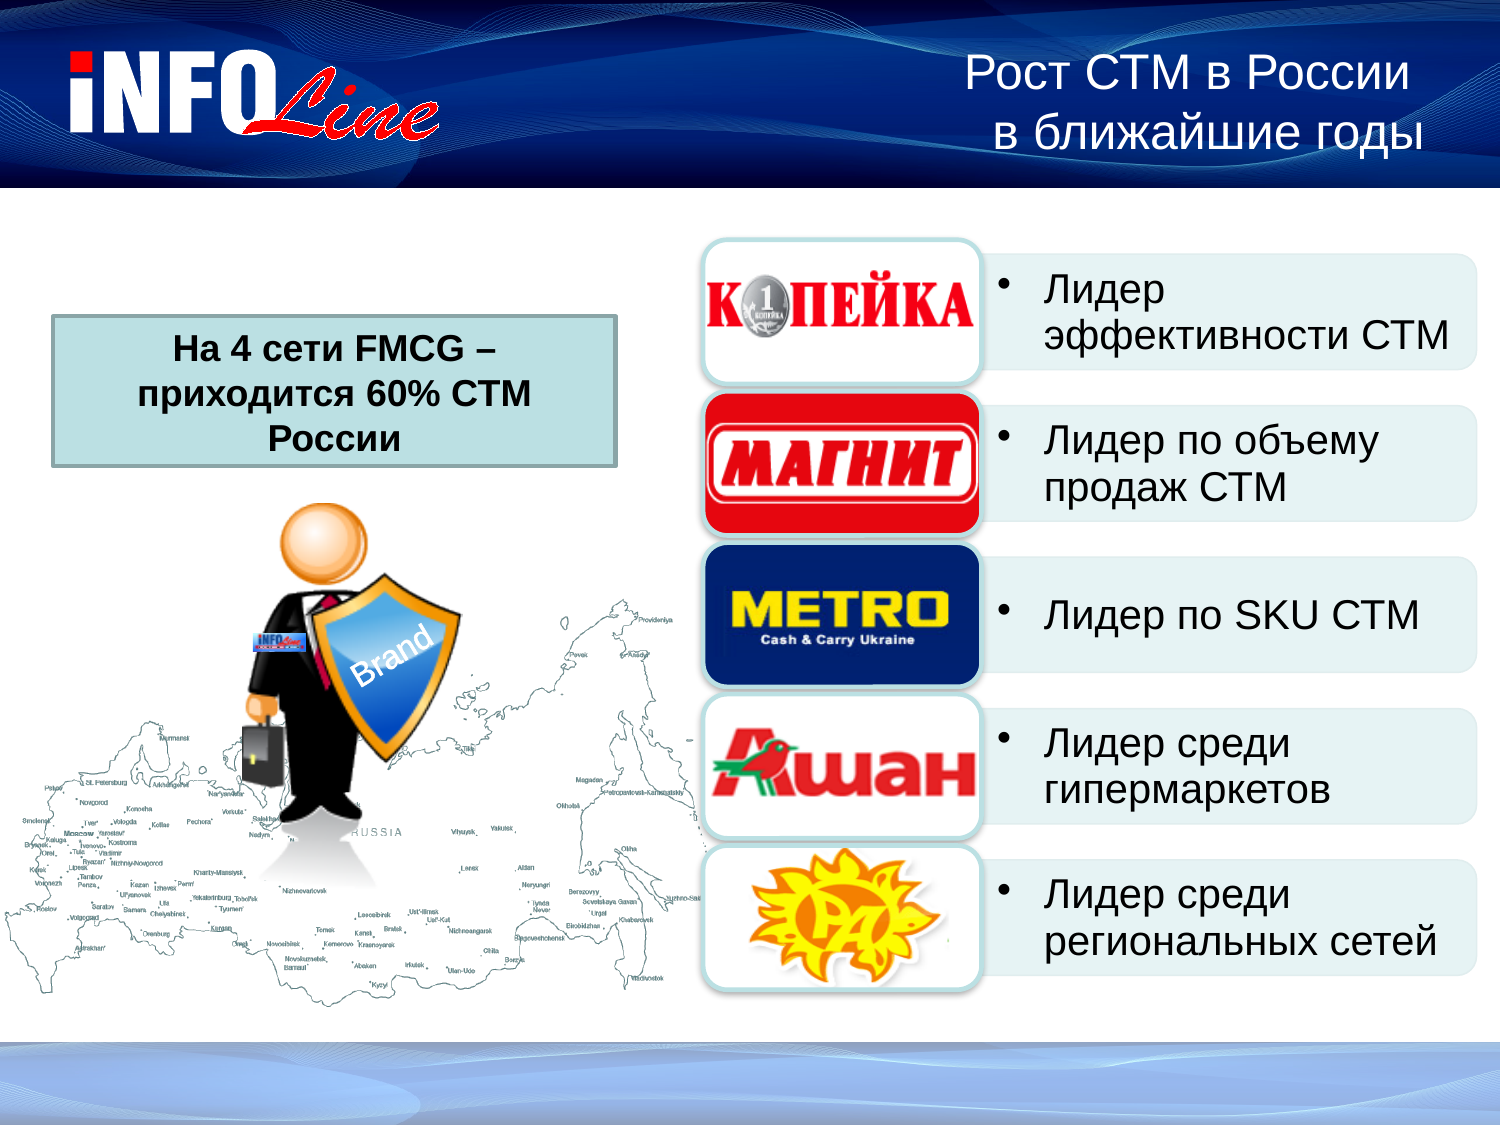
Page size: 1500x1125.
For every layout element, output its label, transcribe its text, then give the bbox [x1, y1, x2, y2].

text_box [70, 49, 439, 141]
picture [0, 1042, 1500, 1125]
picture [0, 0, 1500, 188]
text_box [702, 239, 1477, 990]
picture [0, 502, 702, 1008]
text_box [64, 960, 1442, 1105]
text_box На 4 сети FMCG – приходится 60% СТМ России [51, 314, 618, 468]
